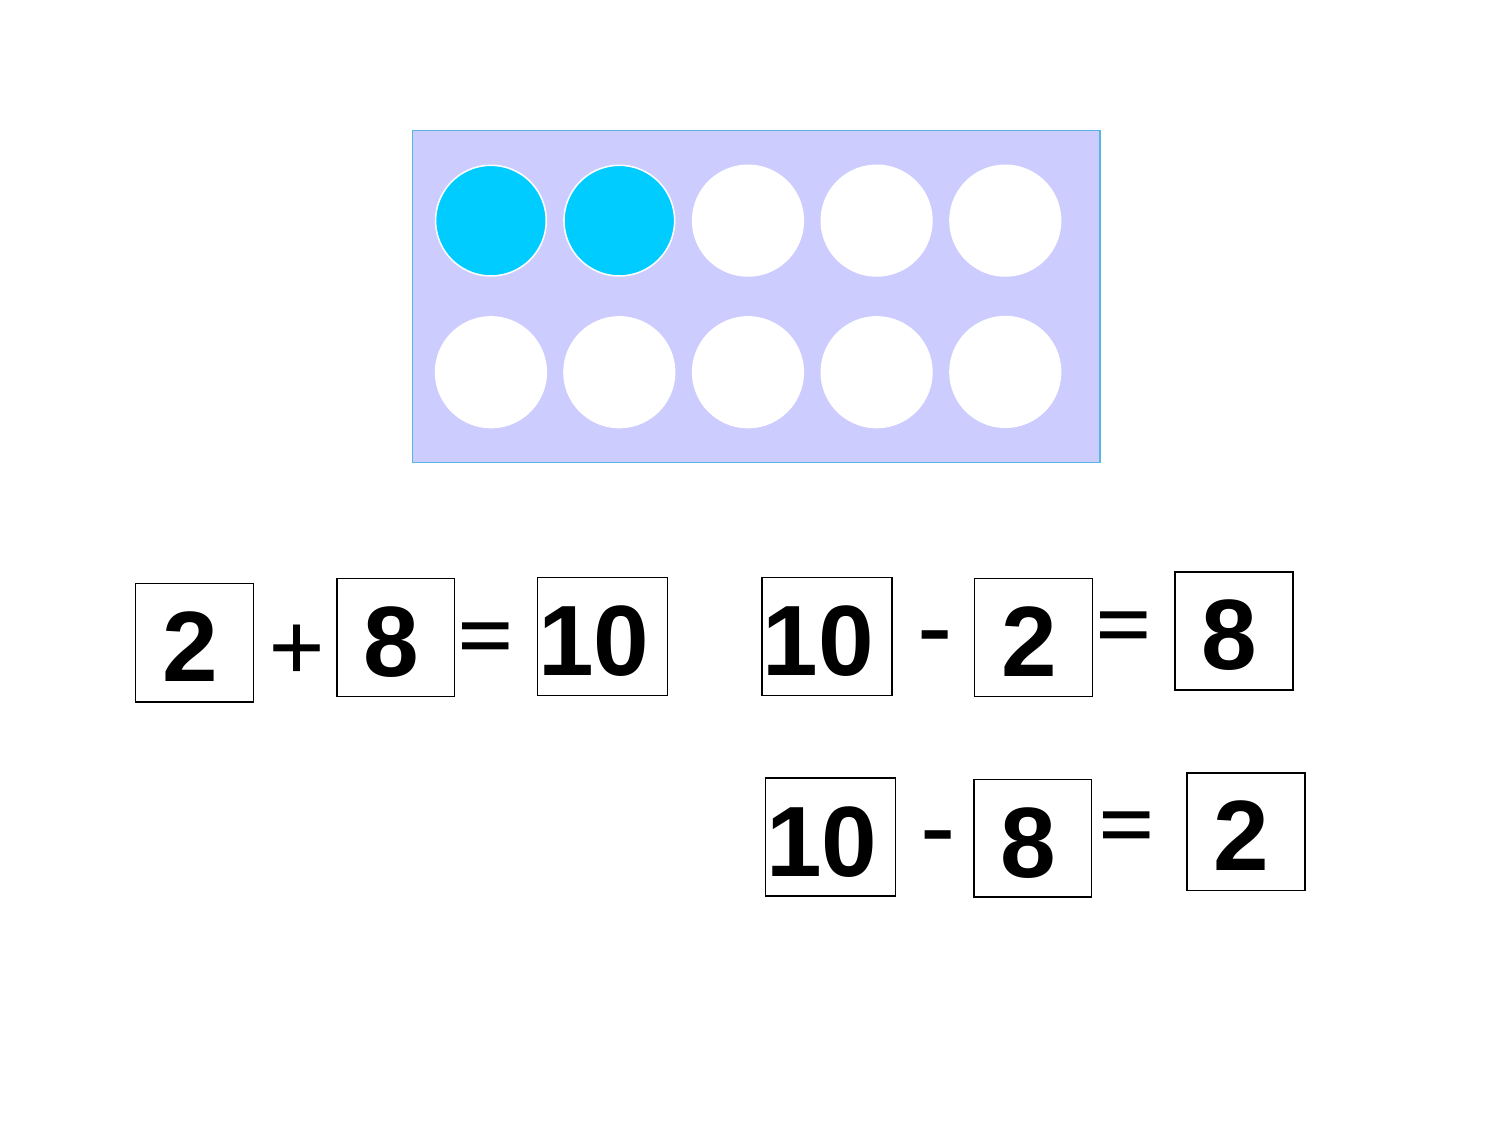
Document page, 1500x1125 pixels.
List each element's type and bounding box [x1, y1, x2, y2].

text_box [435, 165, 1061, 428]
text_box [135, 562, 739, 717]
text_box [412, 130, 1100, 463]
text_box [751, 751, 1305, 905]
text_box [748, 550, 1294, 705]
